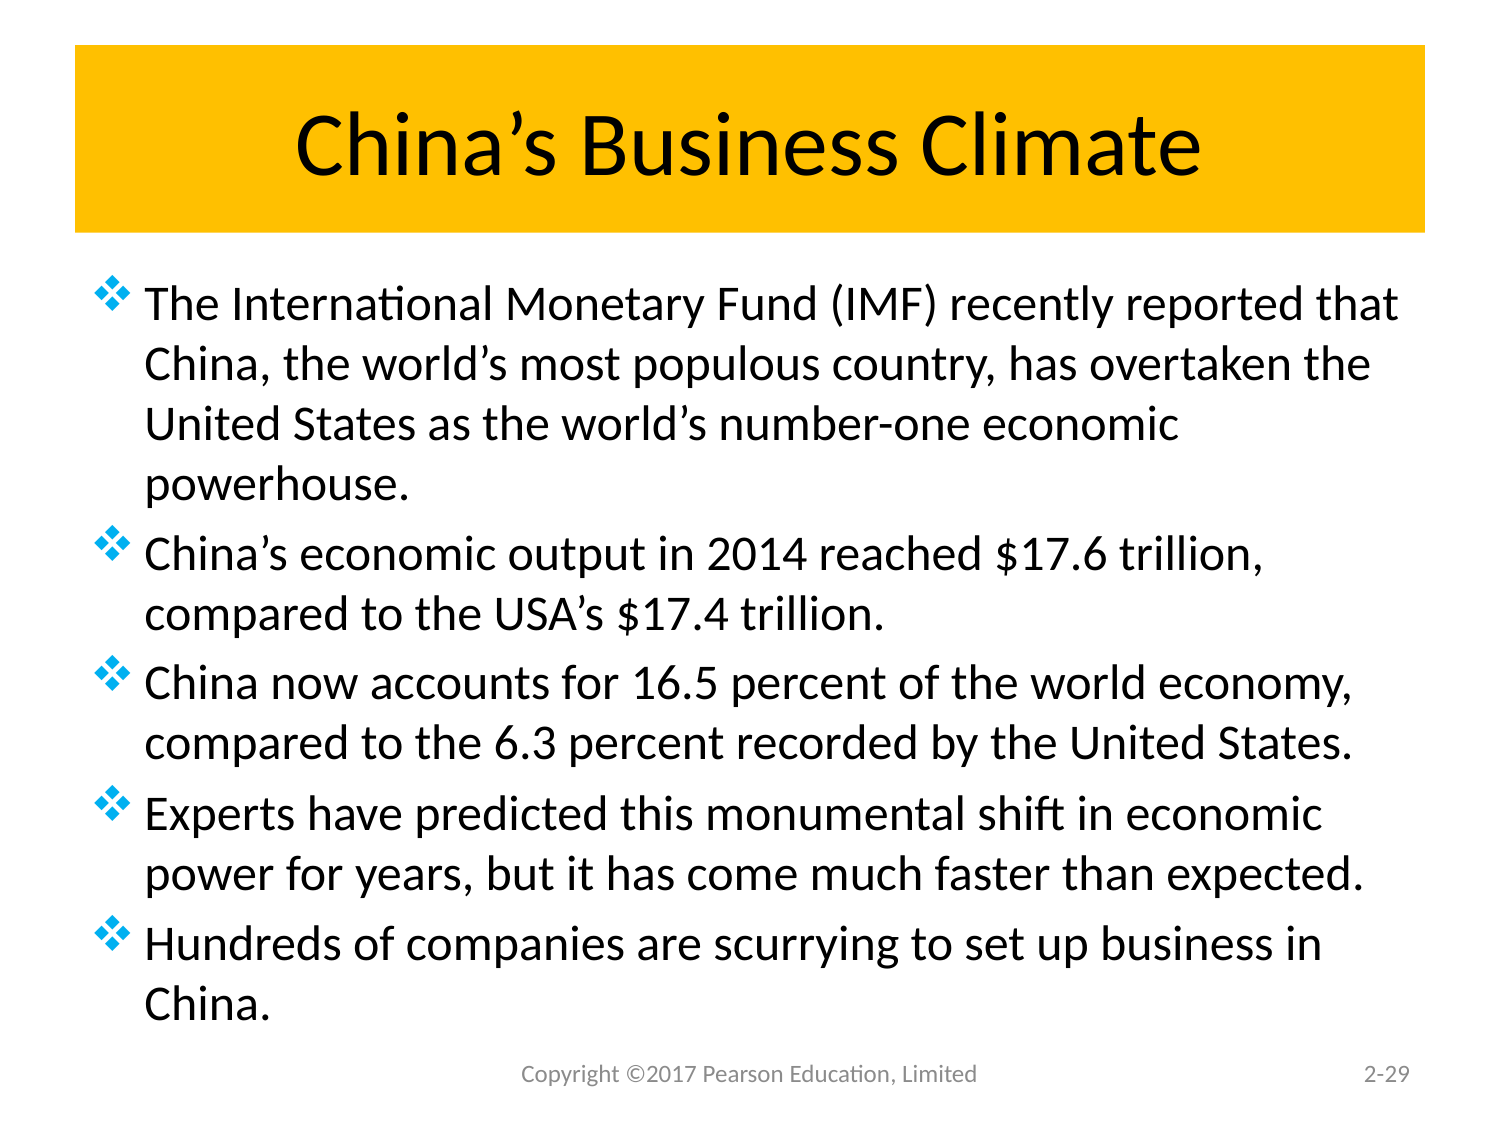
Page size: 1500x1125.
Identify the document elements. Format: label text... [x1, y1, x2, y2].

slide_number 2-29 [1074, 1042, 1425, 1103]
list The International Monetary Fund (IMF) recently reported that China, the world’s most populous country, has overtaken the United States as the world’s number-one economic powerhouse. China’s economic output in 2014 reached $17.6 trillion, compared to the USA’s $17.4 trillion. China now accounts for 16.5 percent of the world economy, compared to the 6.3 percent recorded by the United States. Experts have predicted this monumental shift in economic power for years, but it has come much faster than expected. Hundreds of companies are scurrying to set up business in China. [75, 262, 1425, 1038]
title China’s Business Climate [75, 45, 1425, 233]
footer Copyright ©2017 Pearson Education, Limited [500, 1042, 1000, 1103]
